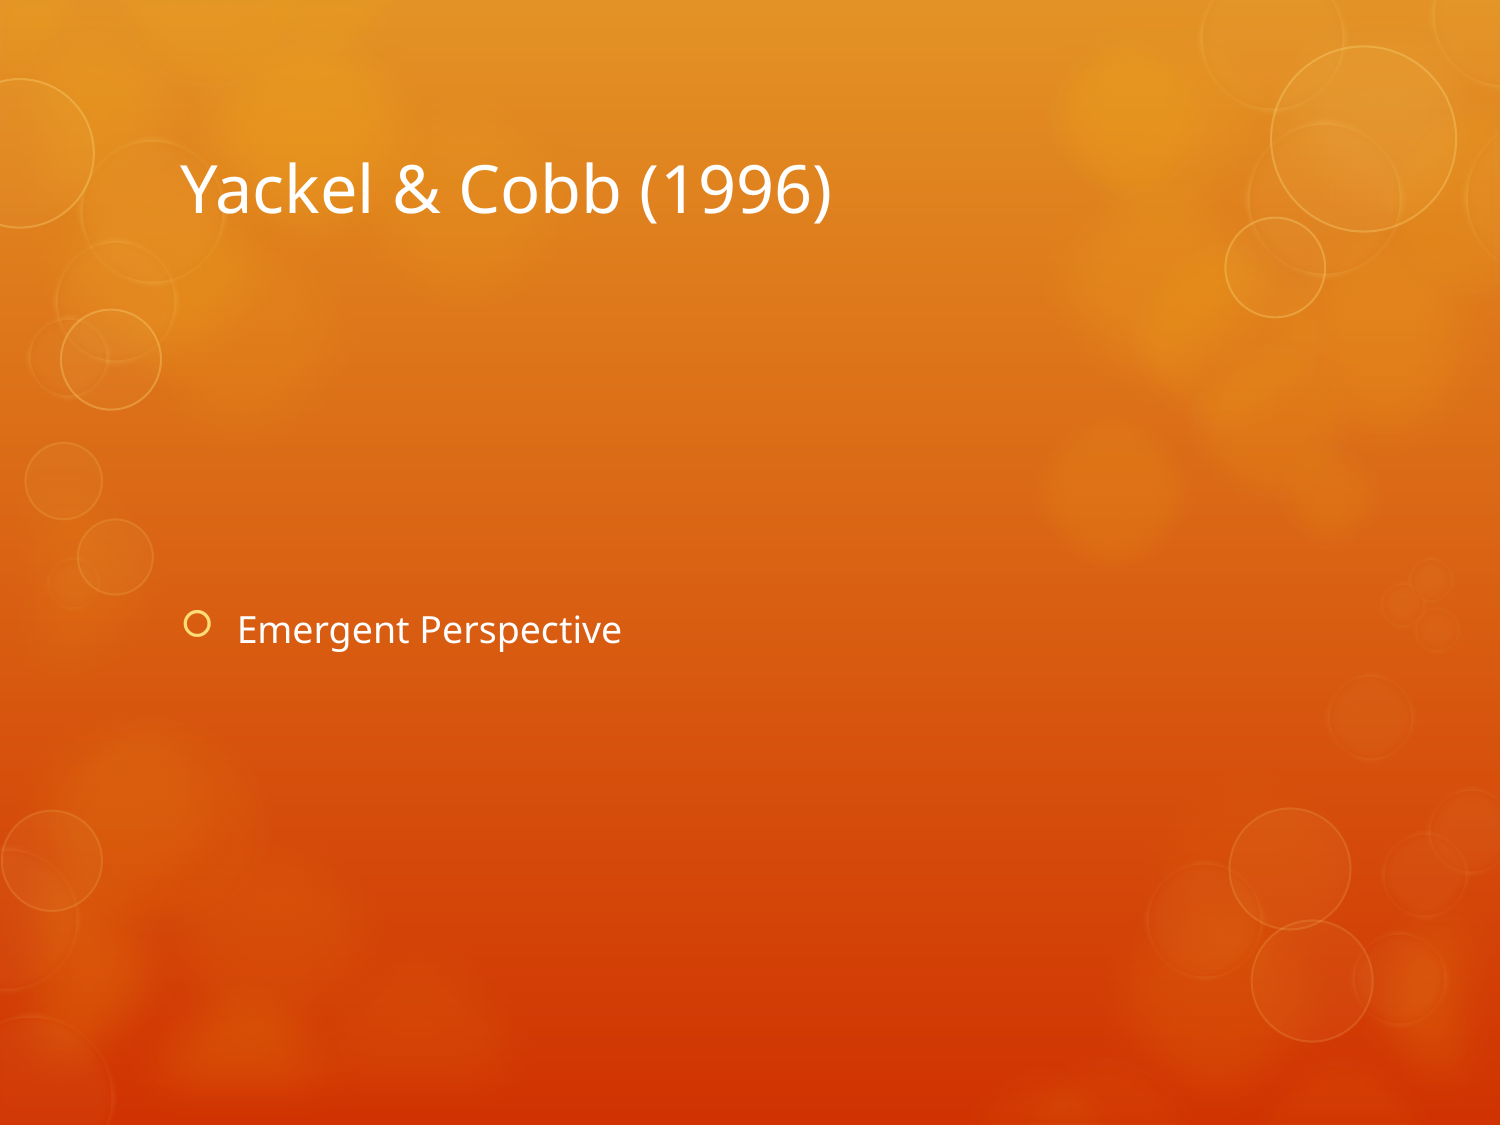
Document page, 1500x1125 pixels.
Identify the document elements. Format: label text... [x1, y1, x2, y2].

list Emergent Perspective [165, 296, 1335, 962]
title Yackel & Cobb (1996) [165, 110, 1335, 263]
